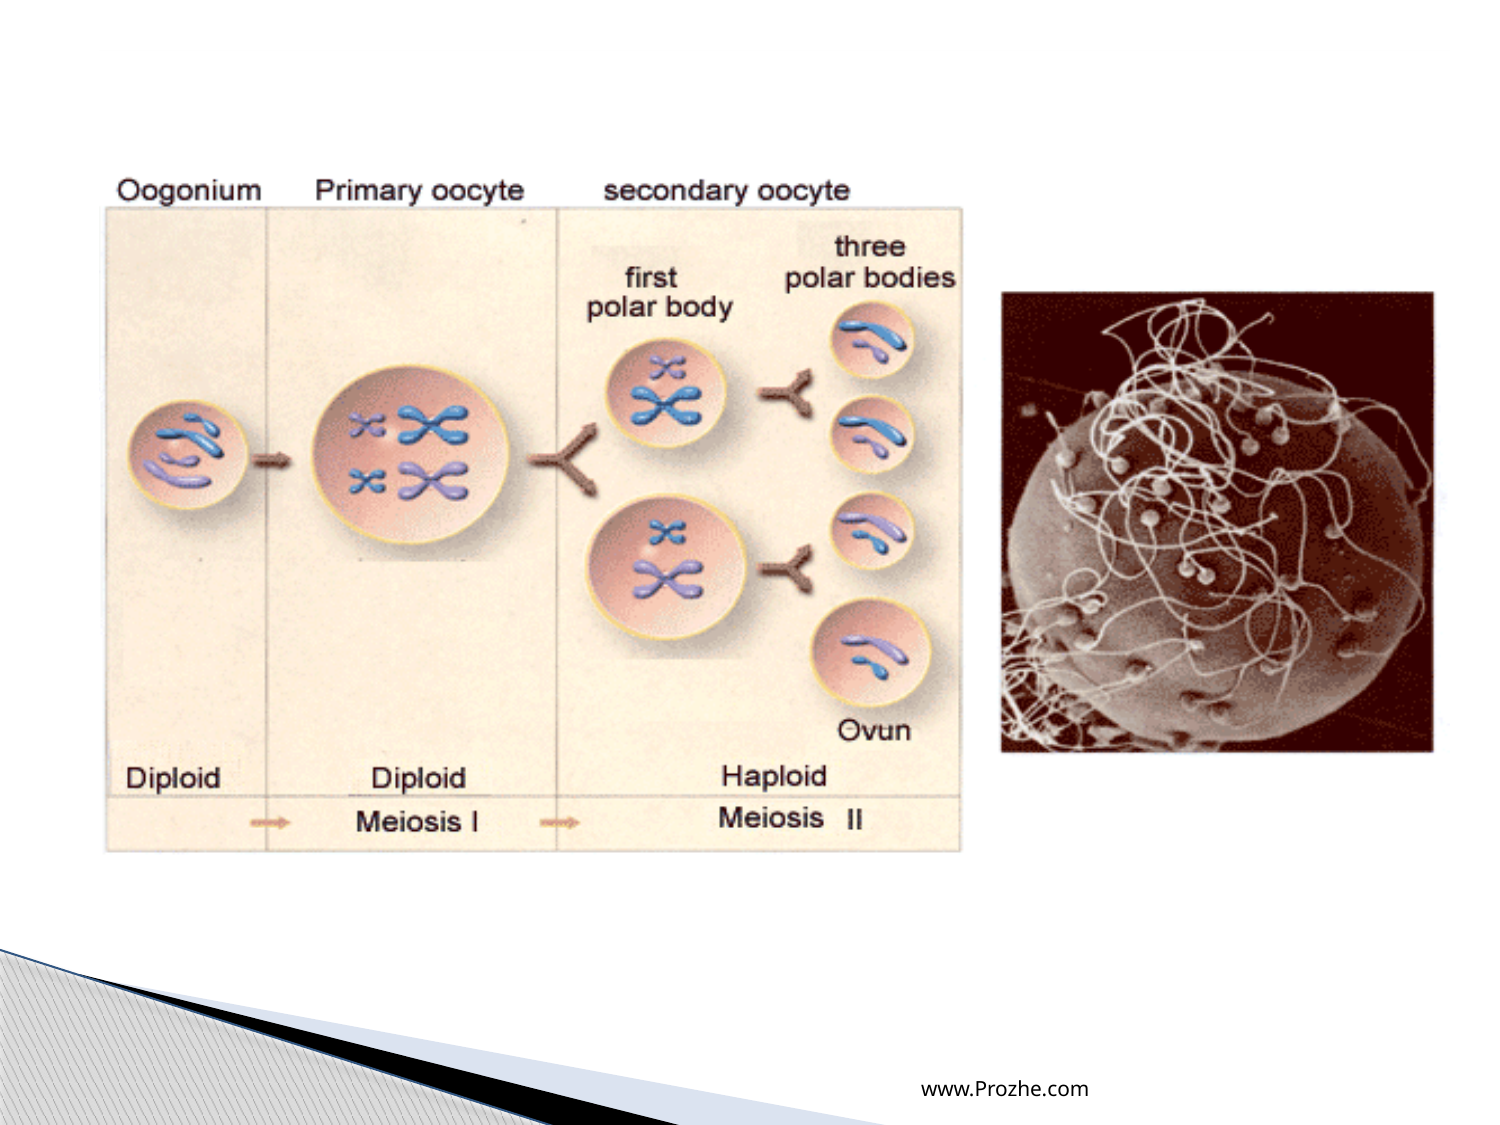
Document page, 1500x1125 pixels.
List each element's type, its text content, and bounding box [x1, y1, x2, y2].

footer www.Prozhe.com [718, 1051, 1105, 1112]
picture [99, 49, 1451, 963]
